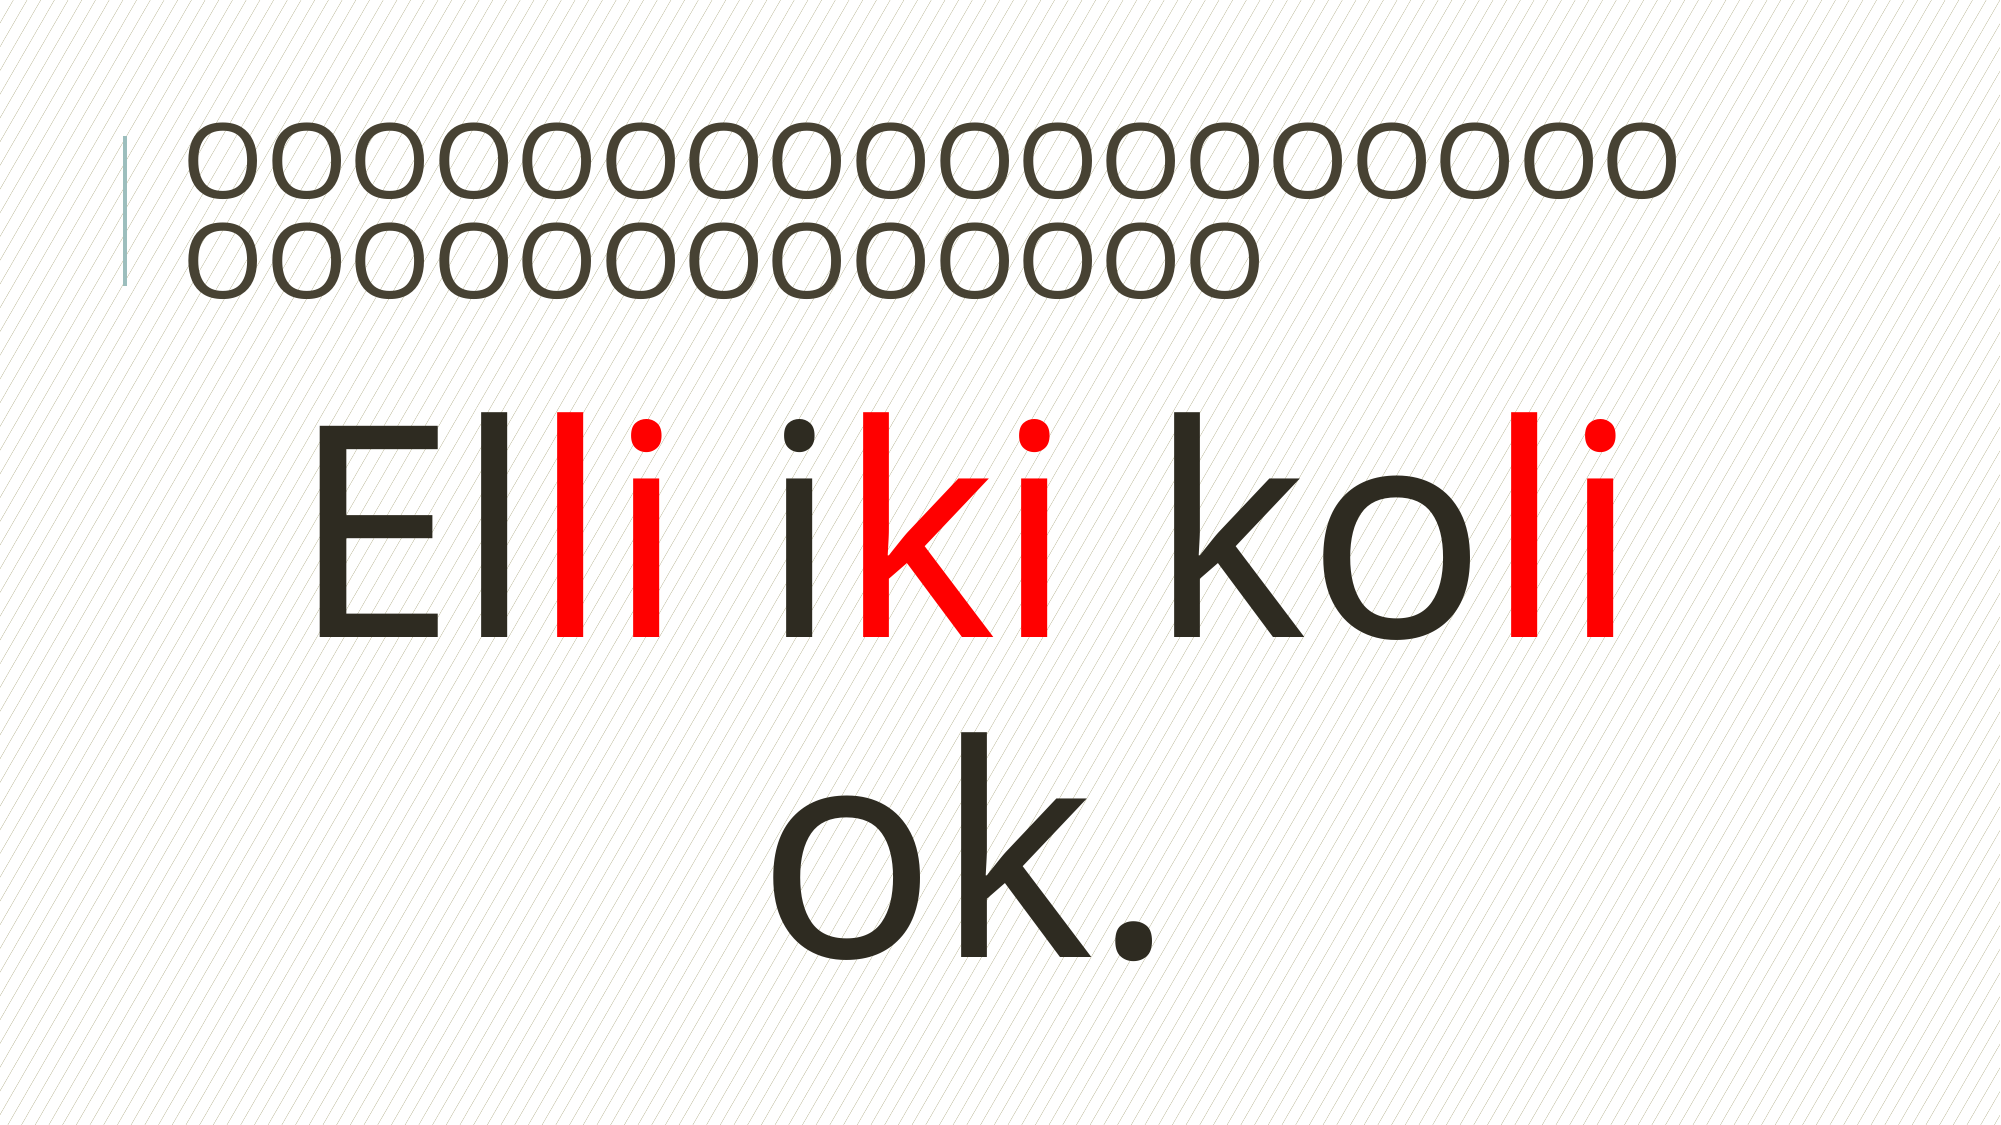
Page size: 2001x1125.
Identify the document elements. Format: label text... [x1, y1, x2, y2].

list Elli iki koli ok. [168, 375, 1763, 1035]
title ooooooooooooooooooooooooooooooo [168, 96, 1763, 342]
